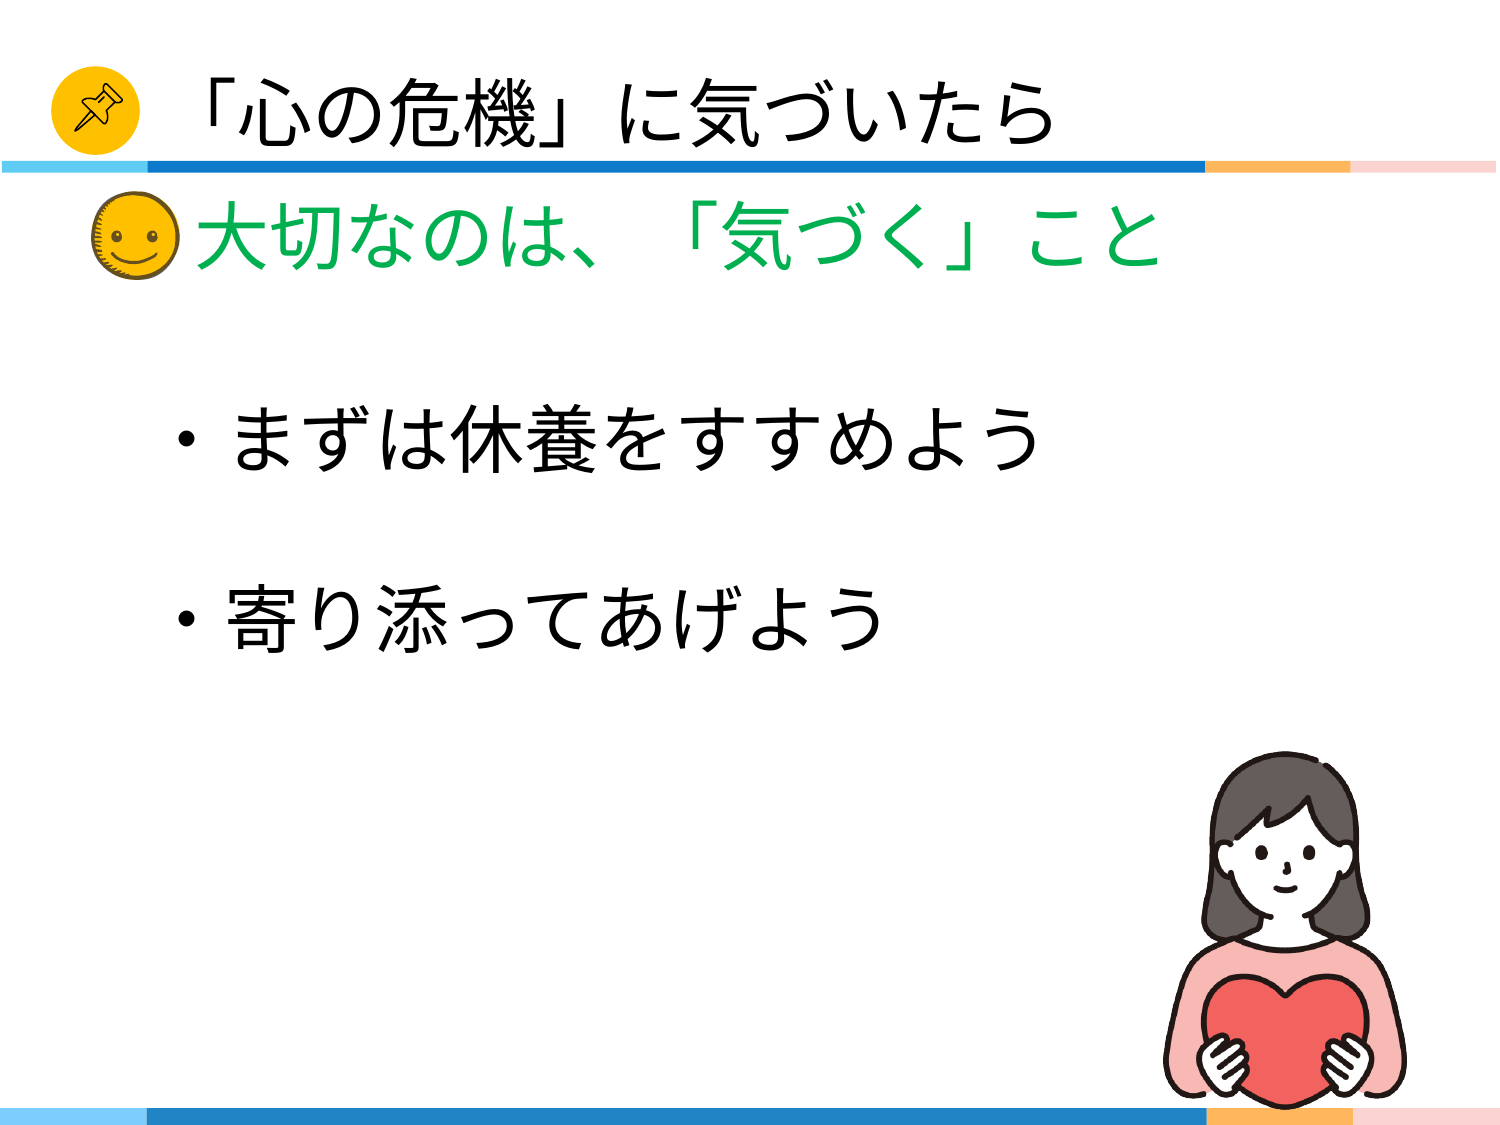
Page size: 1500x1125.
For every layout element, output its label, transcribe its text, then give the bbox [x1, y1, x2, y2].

text_box ・まずは休養をすすめよう ・寄り添ってあげよう [135, 385, 1373, 963]
picture [1163, 751, 1407, 1110]
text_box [90, 191, 180, 281]
text_box 大切なのは、「気づく」こと [179, 182, 1481, 287]
title 「心の危機」に気づいたら [147, 41, 1500, 172]
